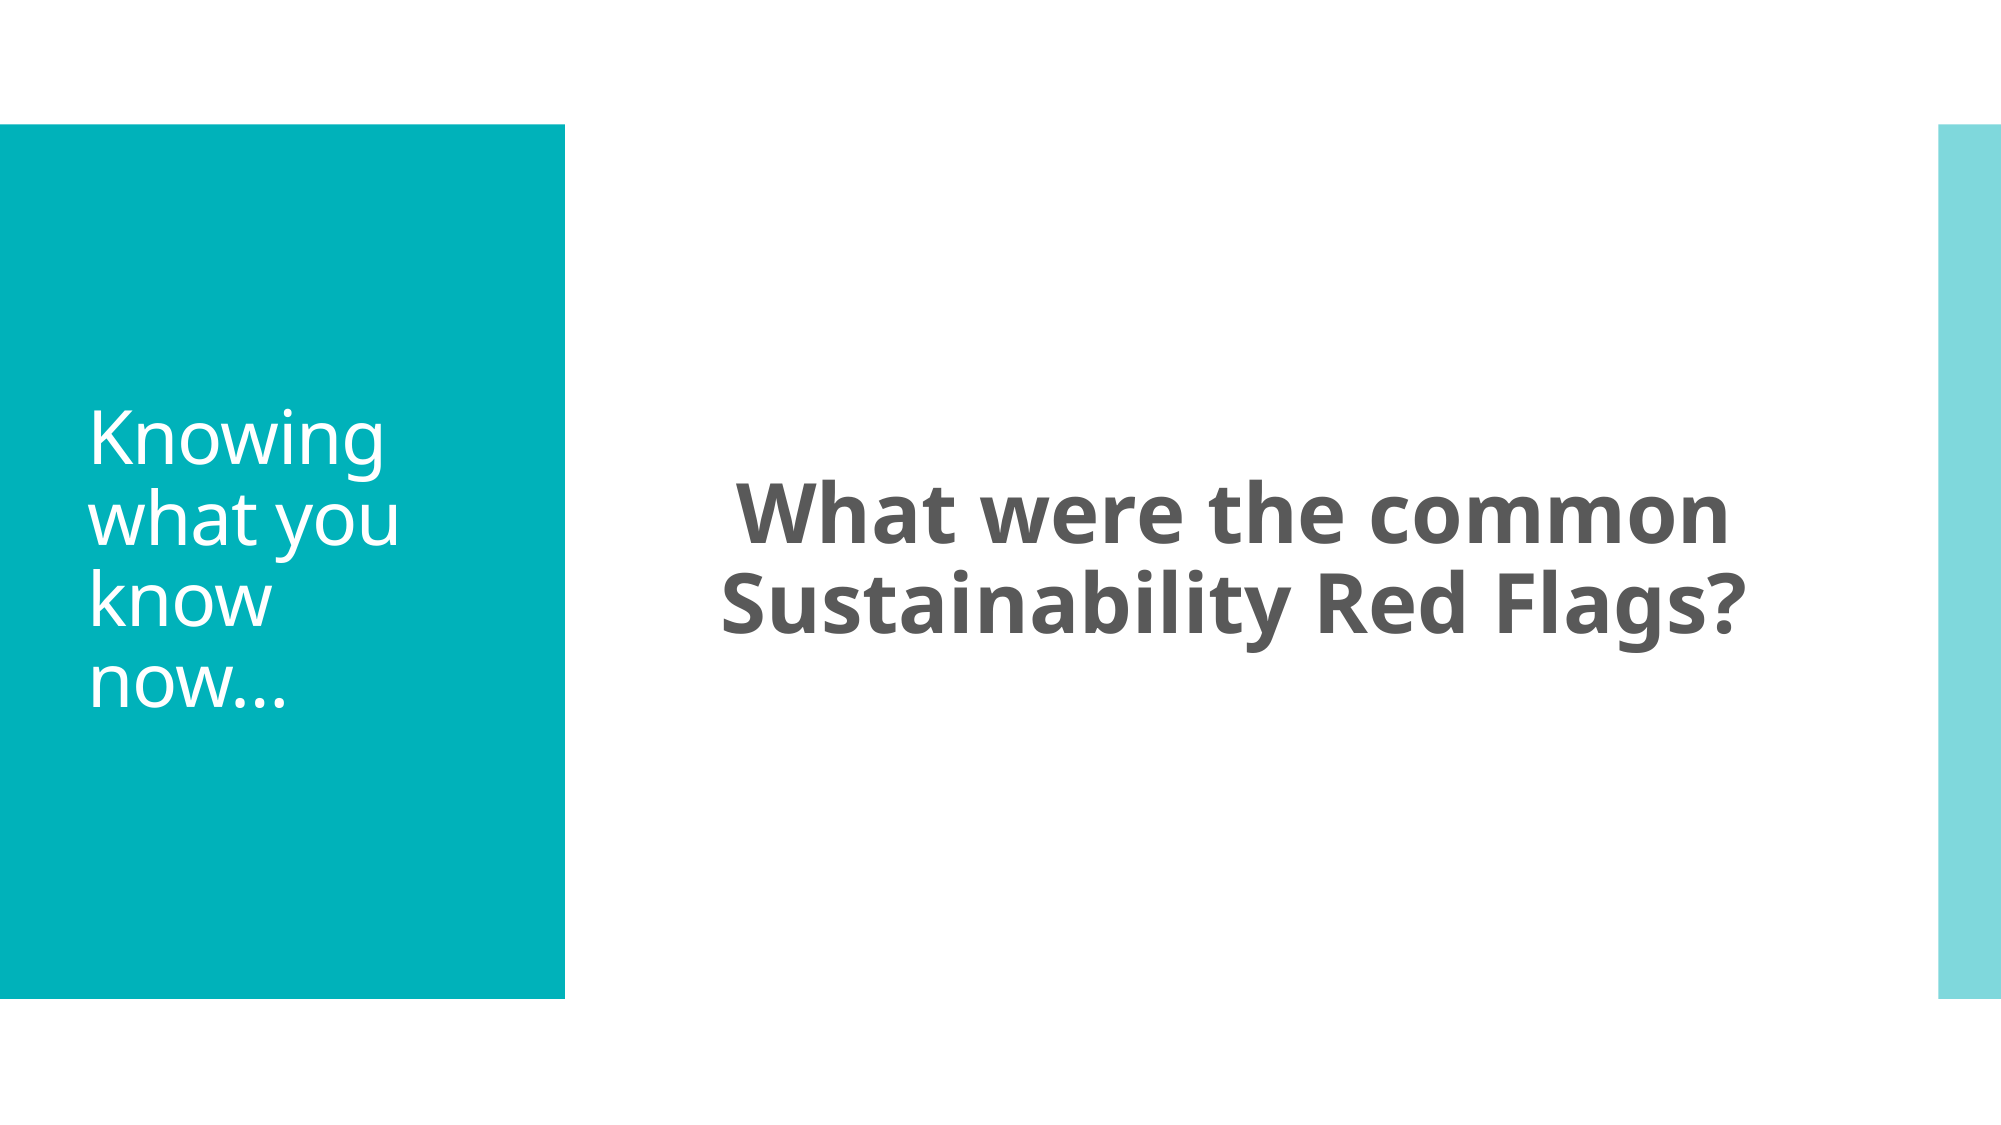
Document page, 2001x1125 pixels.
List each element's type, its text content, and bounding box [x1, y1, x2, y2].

list What were the common Sustainability Red Flags? [634, 141, 1835, 982]
title Knowing what you know now… [72, 197, 493, 927]
